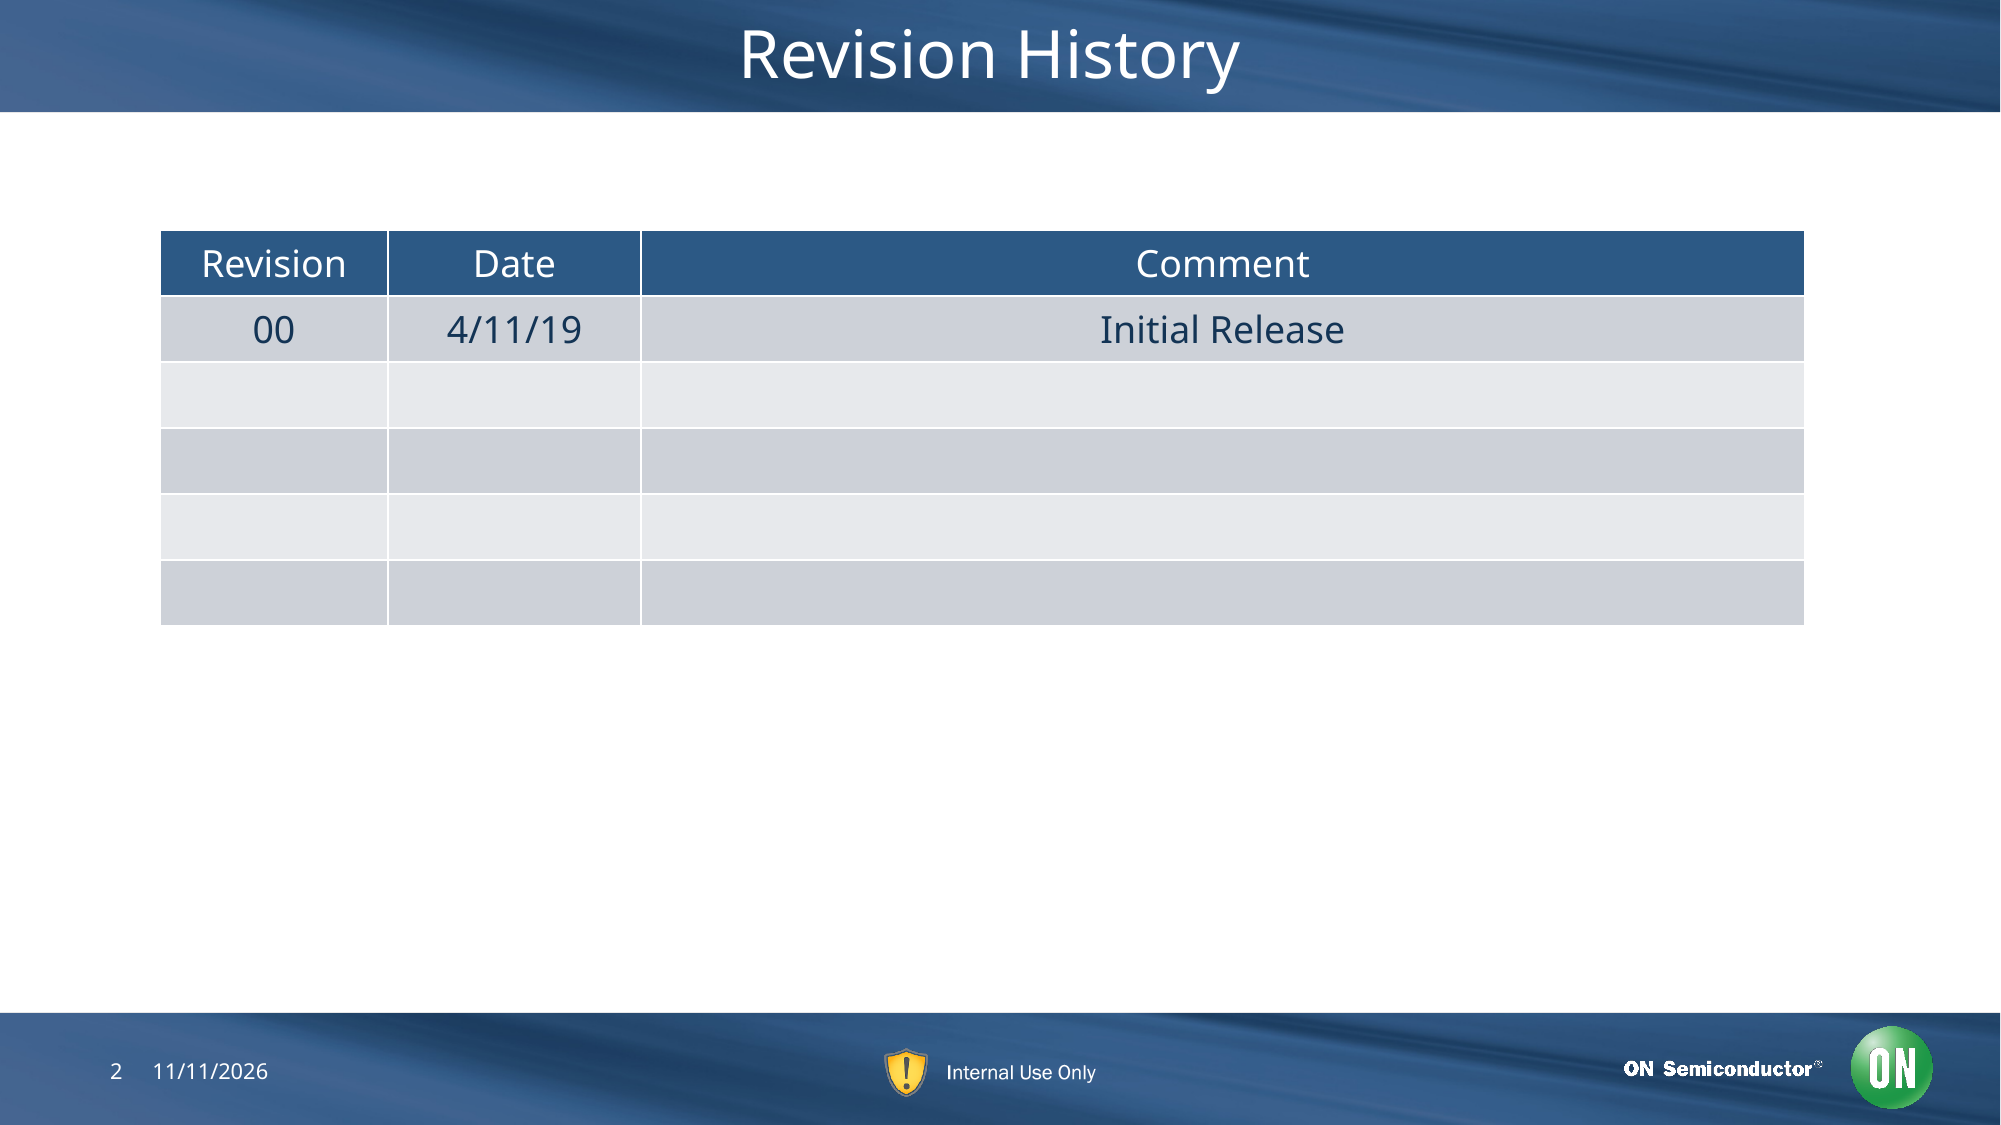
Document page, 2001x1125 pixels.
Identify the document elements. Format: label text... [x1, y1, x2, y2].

table_cell 00 [161, 297, 387, 361]
table_cell [161, 429, 387, 493]
table_header Revision [161, 231, 387, 295]
table_cell 4/11/19 [389, 297, 640, 361]
table_cell [642, 495, 1804, 559]
table_cell [642, 363, 1804, 427]
table_cell [642, 429, 1804, 493]
table_header Date [389, 231, 640, 295]
table_cell [642, 561, 1804, 625]
slide_number 2 [28, 1042, 138, 1103]
table_cell [389, 429, 640, 493]
table_cell [389, 363, 640, 427]
table_header Comment [642, 231, 1804, 295]
table_cell [161, 363, 387, 427]
table_cell [389, 561, 640, 625]
table_cell [389, 495, 640, 559]
table_cell [161, 561, 387, 625]
table_cell [161, 495, 387, 559]
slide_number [138, 1042, 588, 1103]
picture [0, 0, 2001, 1125]
table_cell Initial Release [642, 297, 1804, 361]
title Revision History [137, 0, 1843, 115]
